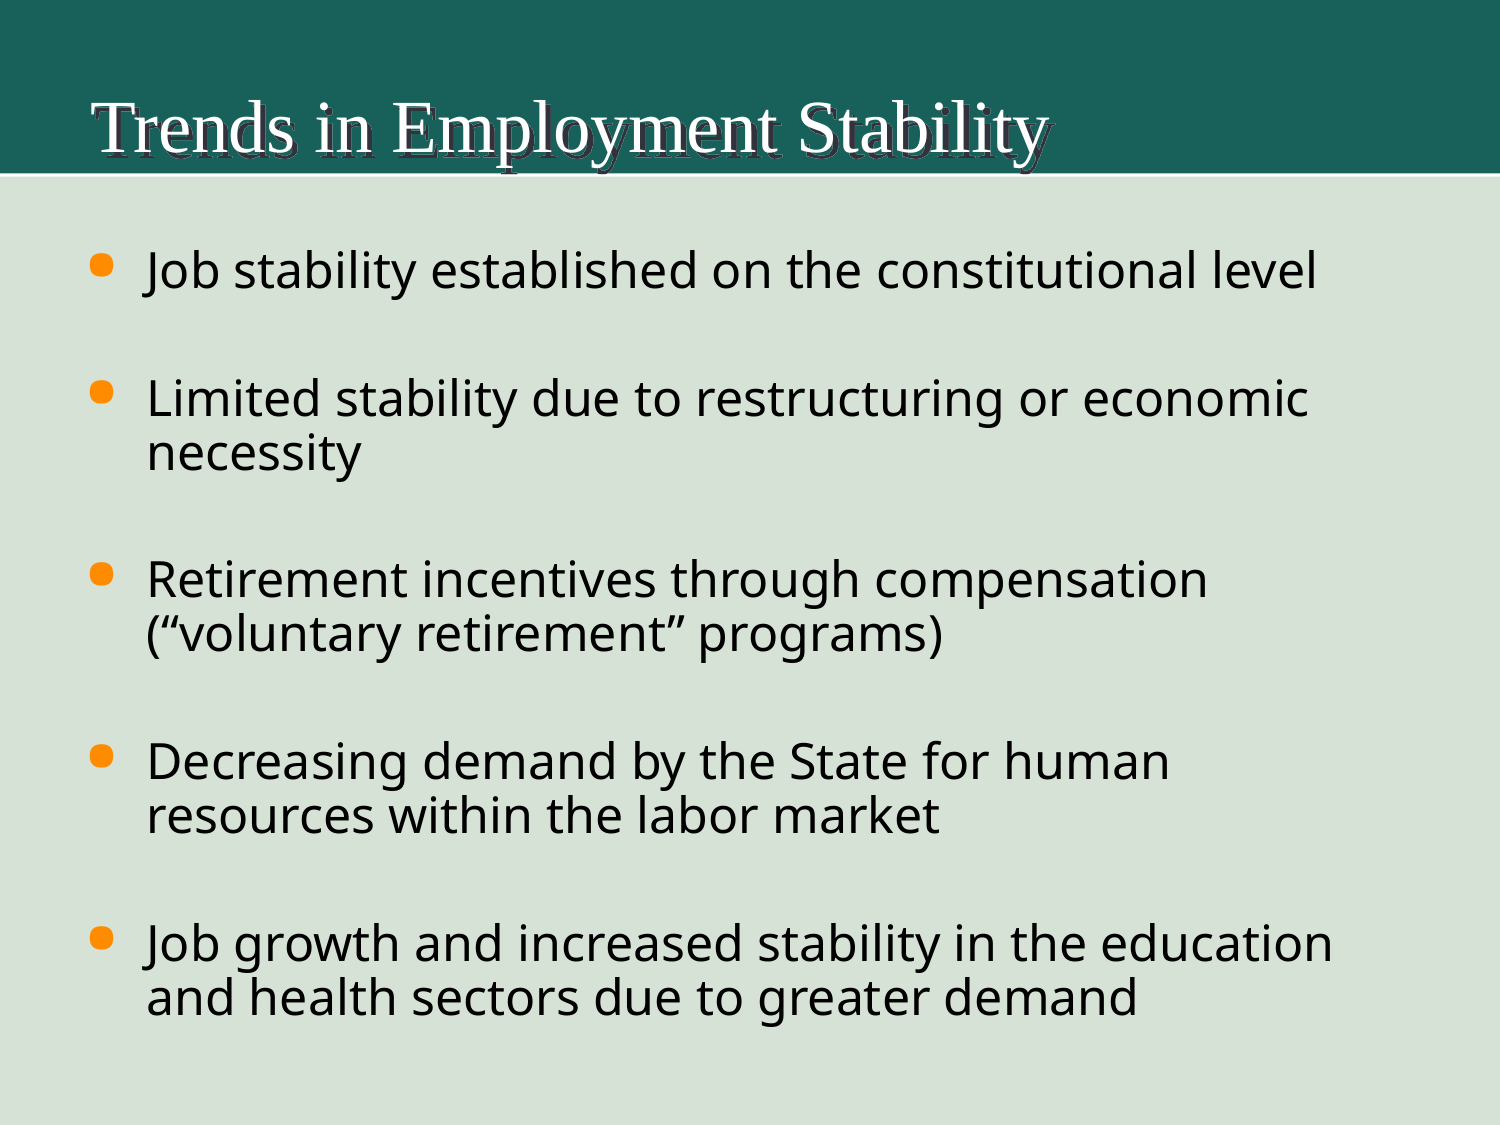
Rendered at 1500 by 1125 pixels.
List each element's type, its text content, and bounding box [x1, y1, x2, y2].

list Job stability established on the constitutional level Limited stability due to restructuring or economic necessity Retirement incentives through compensation (“voluntary retirement” programs) Decreasing demand by the State for human resources within the labor market Job growth and increased stability in the education and health sectors due to greater demand [74, 237, 1413, 963]
title Trends in Employment Stability [74, 0, 1438, 176]
